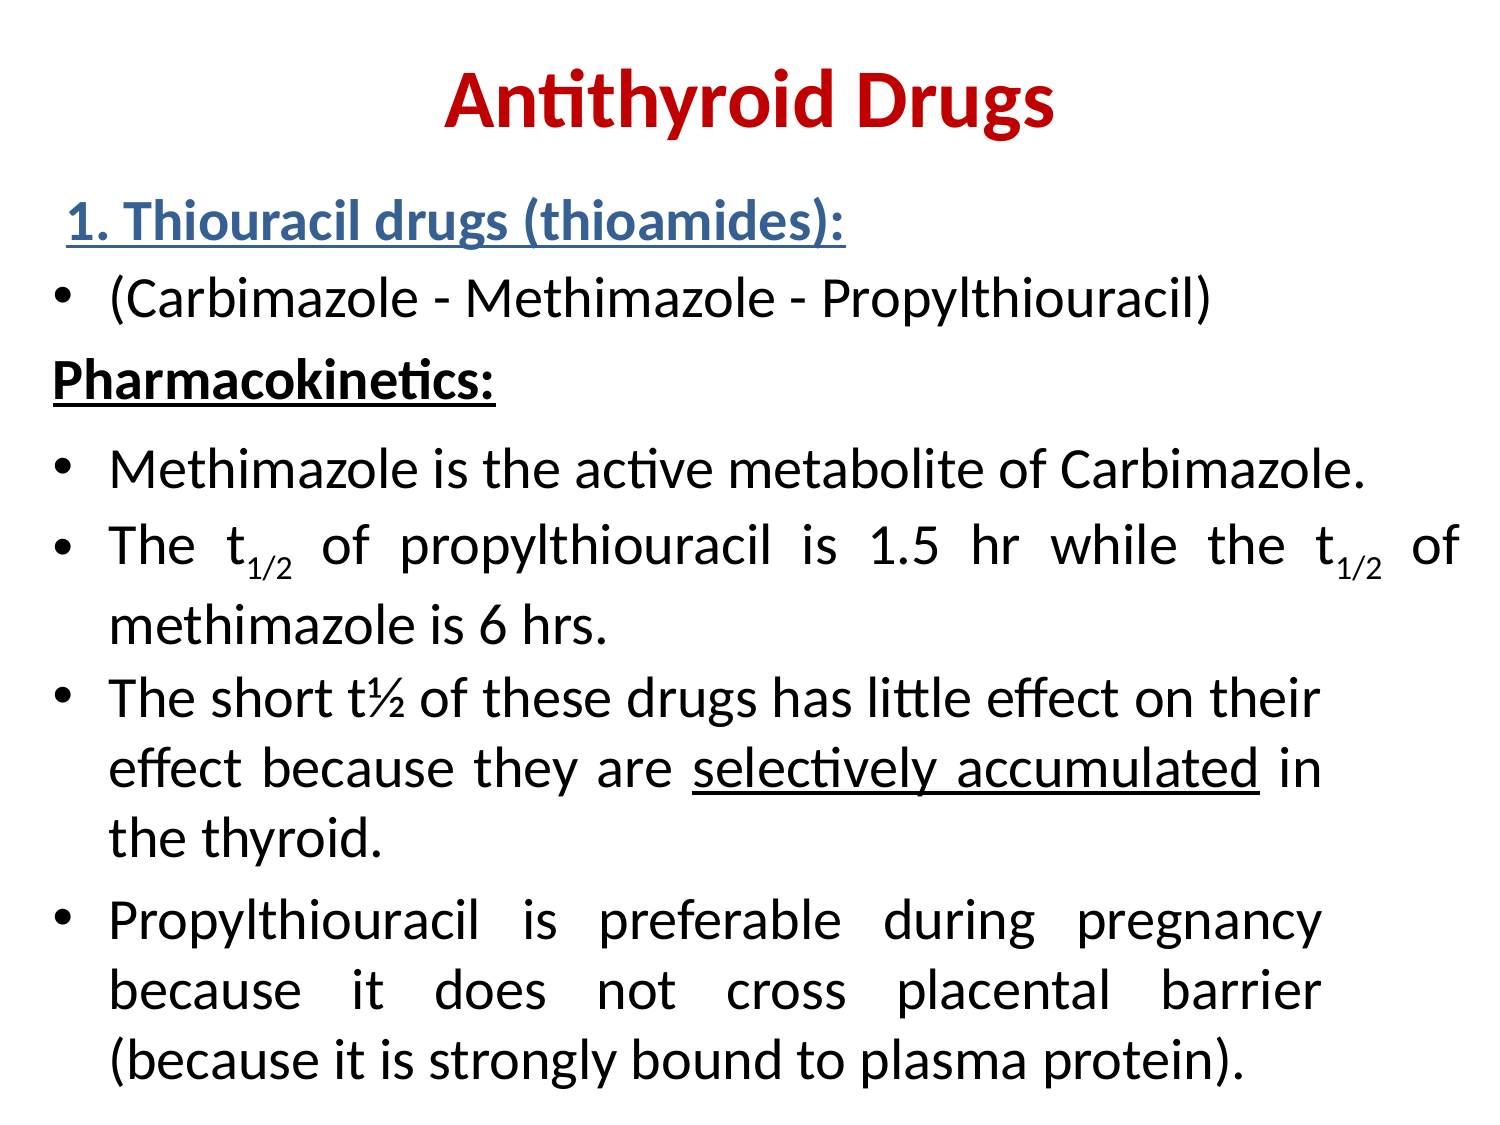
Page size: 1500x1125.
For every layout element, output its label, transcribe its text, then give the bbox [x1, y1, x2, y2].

list 1. Thiouracil drugs (thioamides): (Carbimazole - Methimazole - Propylthiouracil) Pharmacokinetics: Methimazole is the active metabolite of Carbimazole. The t1/2 of propylthiouracil is 1.5 hr while the t1/2 of methimazole is 6 hrs. The short t½ of these drugs has little effect on their effect because they are selectively accumulated in the thyroid. Propylthiouracil is preferable during pregnancy because it does not cross placental barrier (because it is strongly bound to plasma protein). [37, 174, 1475, 1100]
title Antithyroid Drugs [75, 0, 1425, 174]
